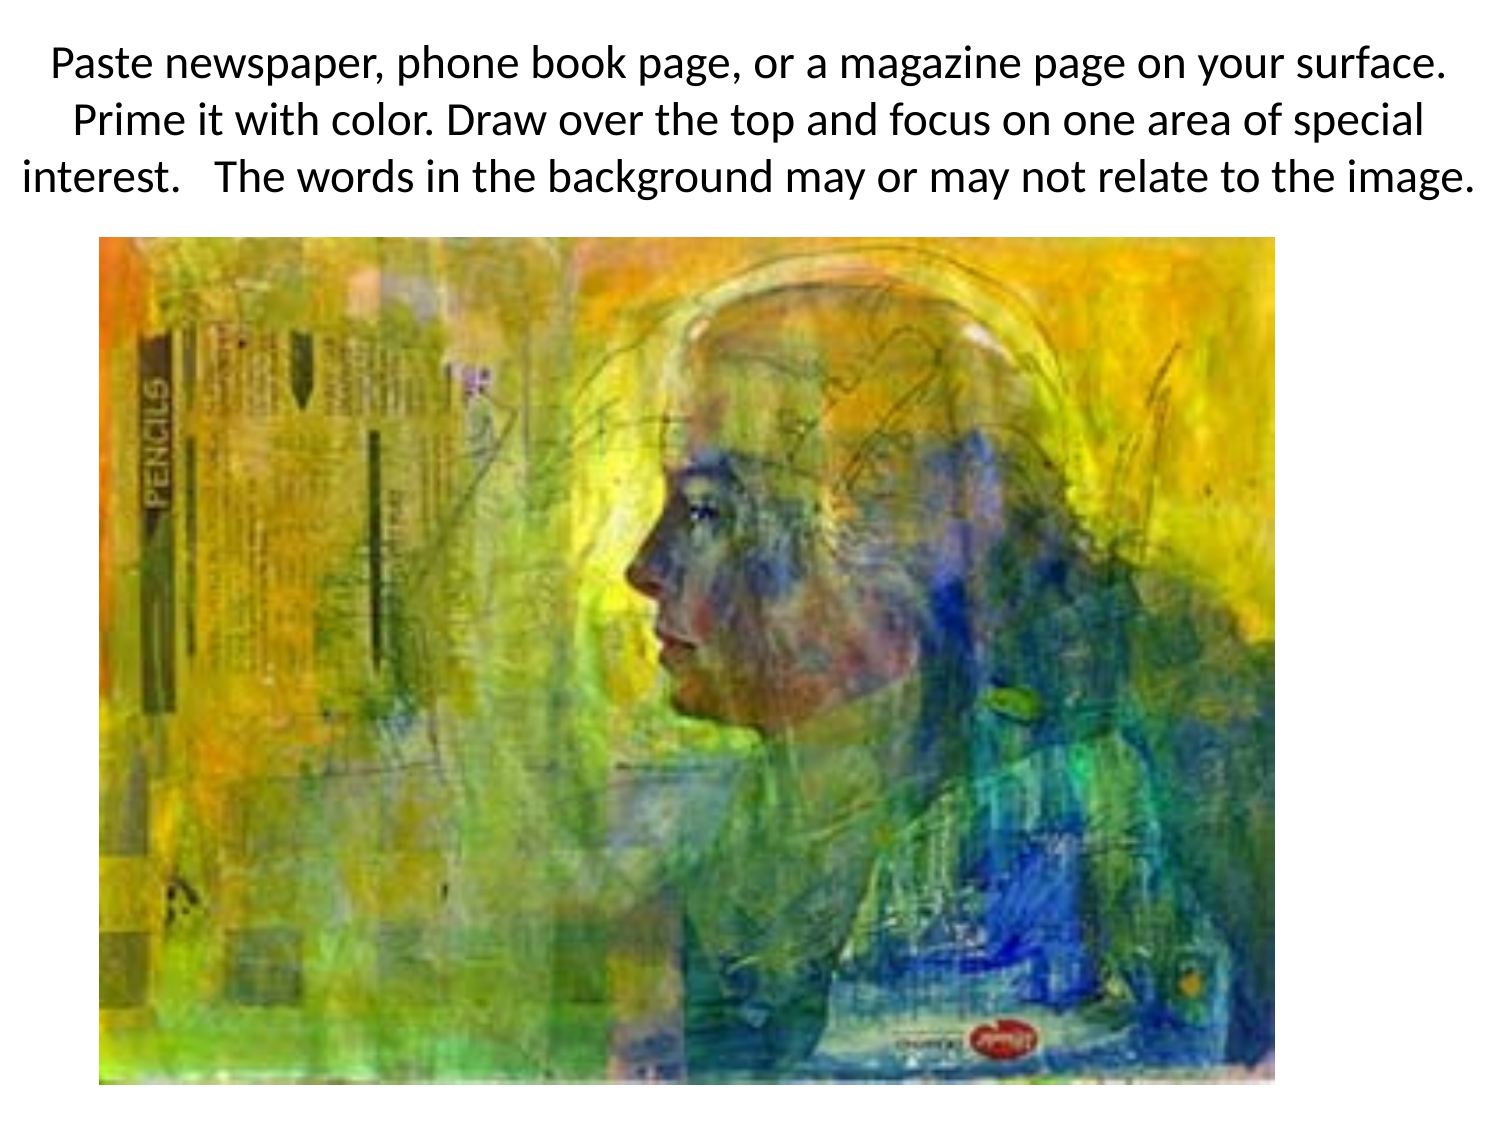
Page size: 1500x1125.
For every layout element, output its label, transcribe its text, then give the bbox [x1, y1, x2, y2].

title Paste newspaper, phone book page, or a magazine page on your surface. Prime it with color. Draw over the top and focus on one area of special interest. The words in the background may or may not relate to the image. [0, 0, 1500, 233]
picture [99, 237, 1276, 1085]
